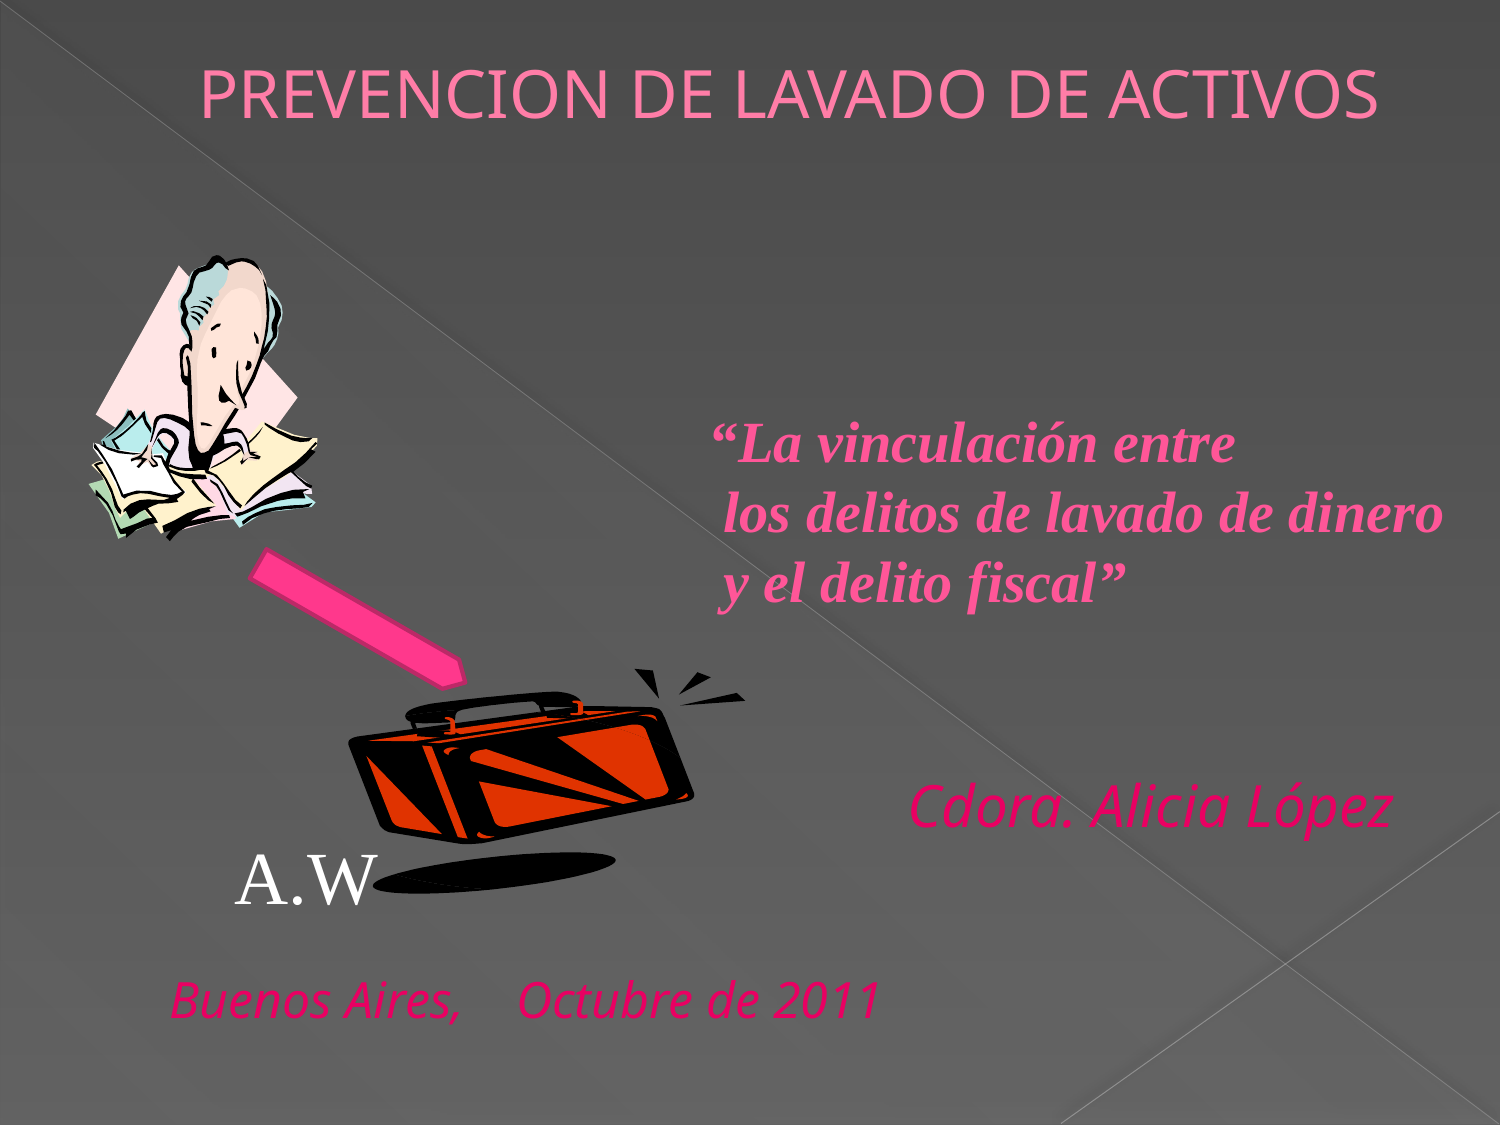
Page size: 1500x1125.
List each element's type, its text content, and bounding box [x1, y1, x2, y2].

text_box “La vinculación entre los delitos de lavado de dinero y el delito fiscal” [694, 397, 1460, 712]
text_box [247, 547, 456, 655]
text_box A.W [219, 822, 393, 927]
picture [348, 668, 746, 894]
text_box PREVENCION DE LAVADO DE ACTIVOS [74, 43, 1425, 274]
picture [88, 255, 318, 542]
text_box Buenos Aires, Octubre de 2011 [154, 960, 899, 1036]
text_box Cdora. Alicia López [892, 761, 1410, 847]
